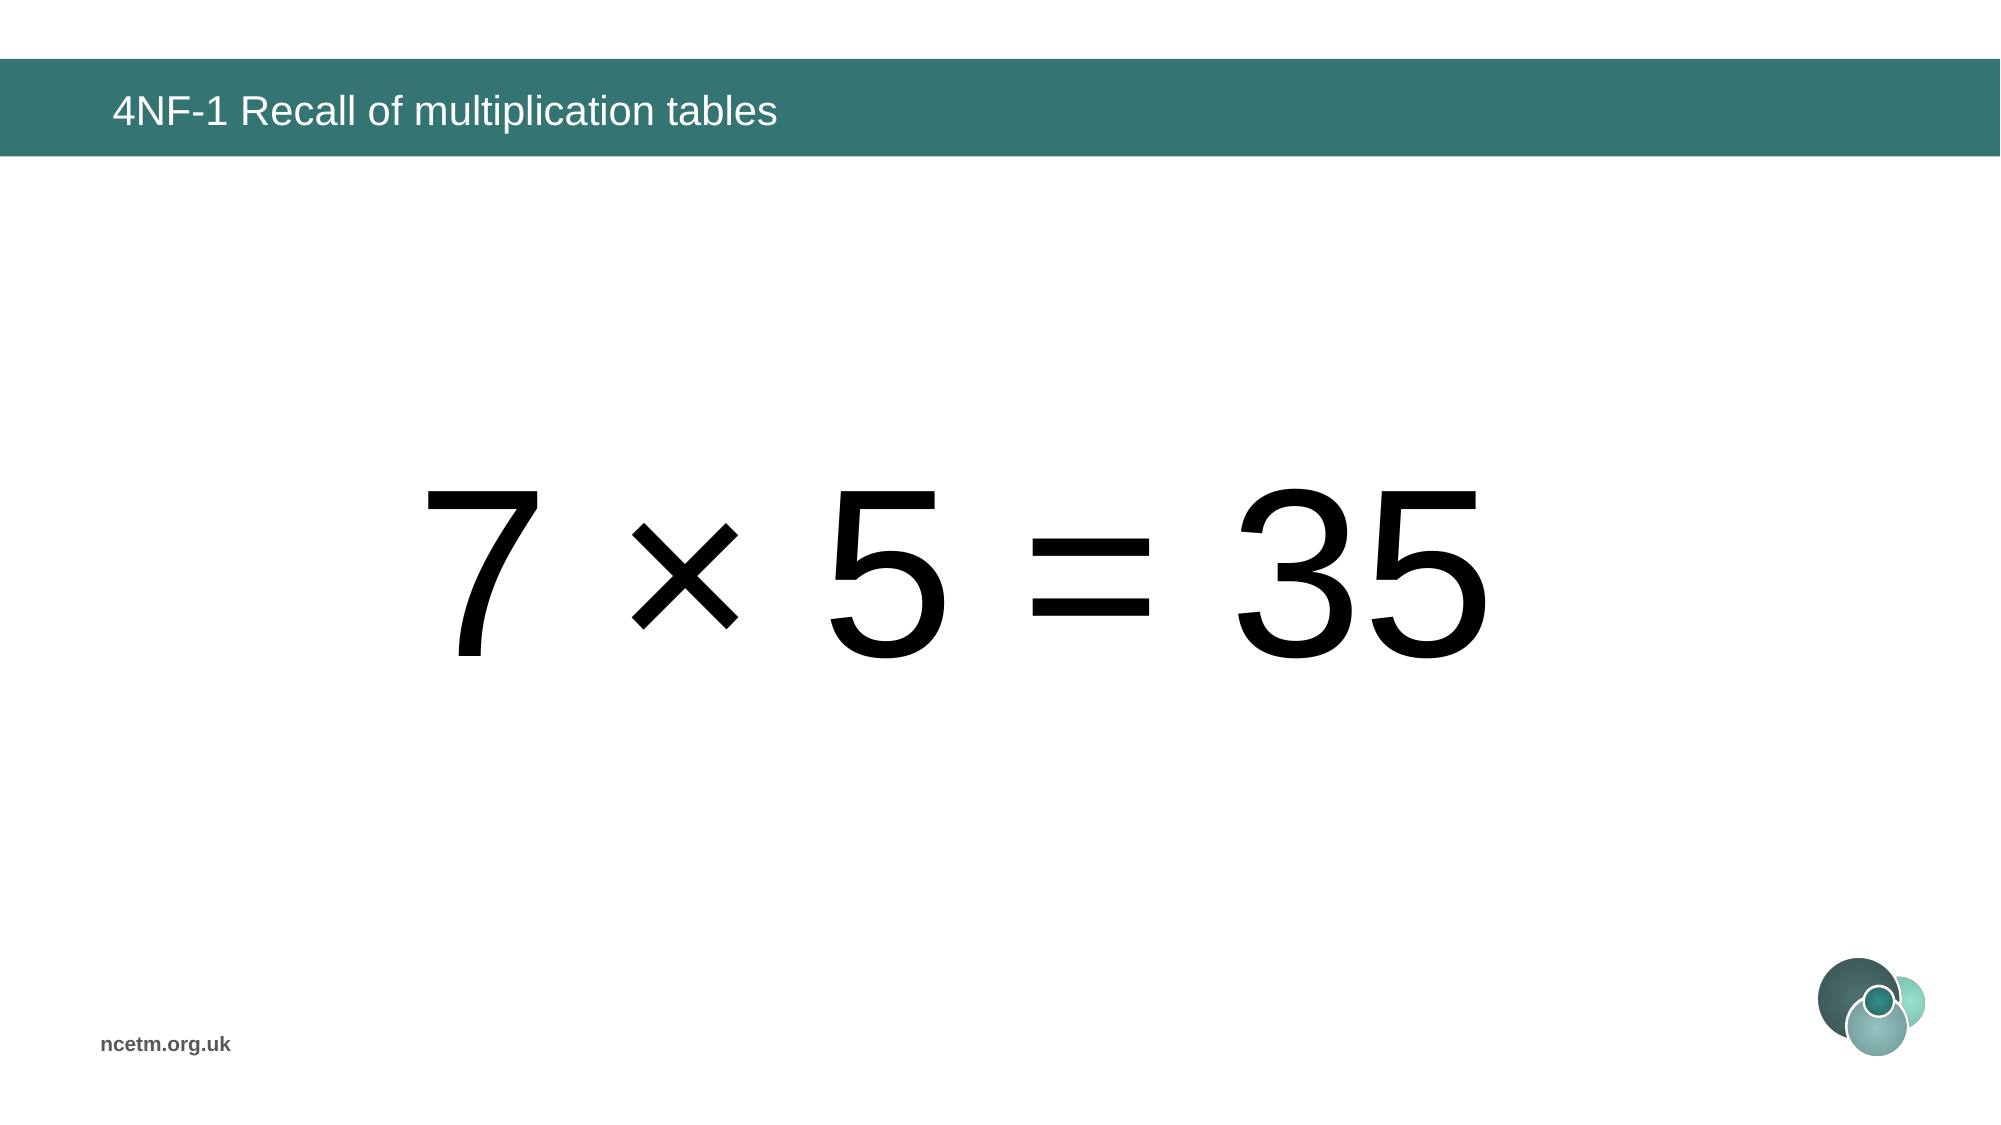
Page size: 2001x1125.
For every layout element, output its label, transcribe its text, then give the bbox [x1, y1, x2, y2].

title 4NF-1 Recall of multiplication tables [97, 76, 1945, 147]
picture [1818, 958, 1925, 1056]
text_box 7 × 5 = [401, 409, 1214, 712]
text_box 35 [1214, 409, 1511, 712]
